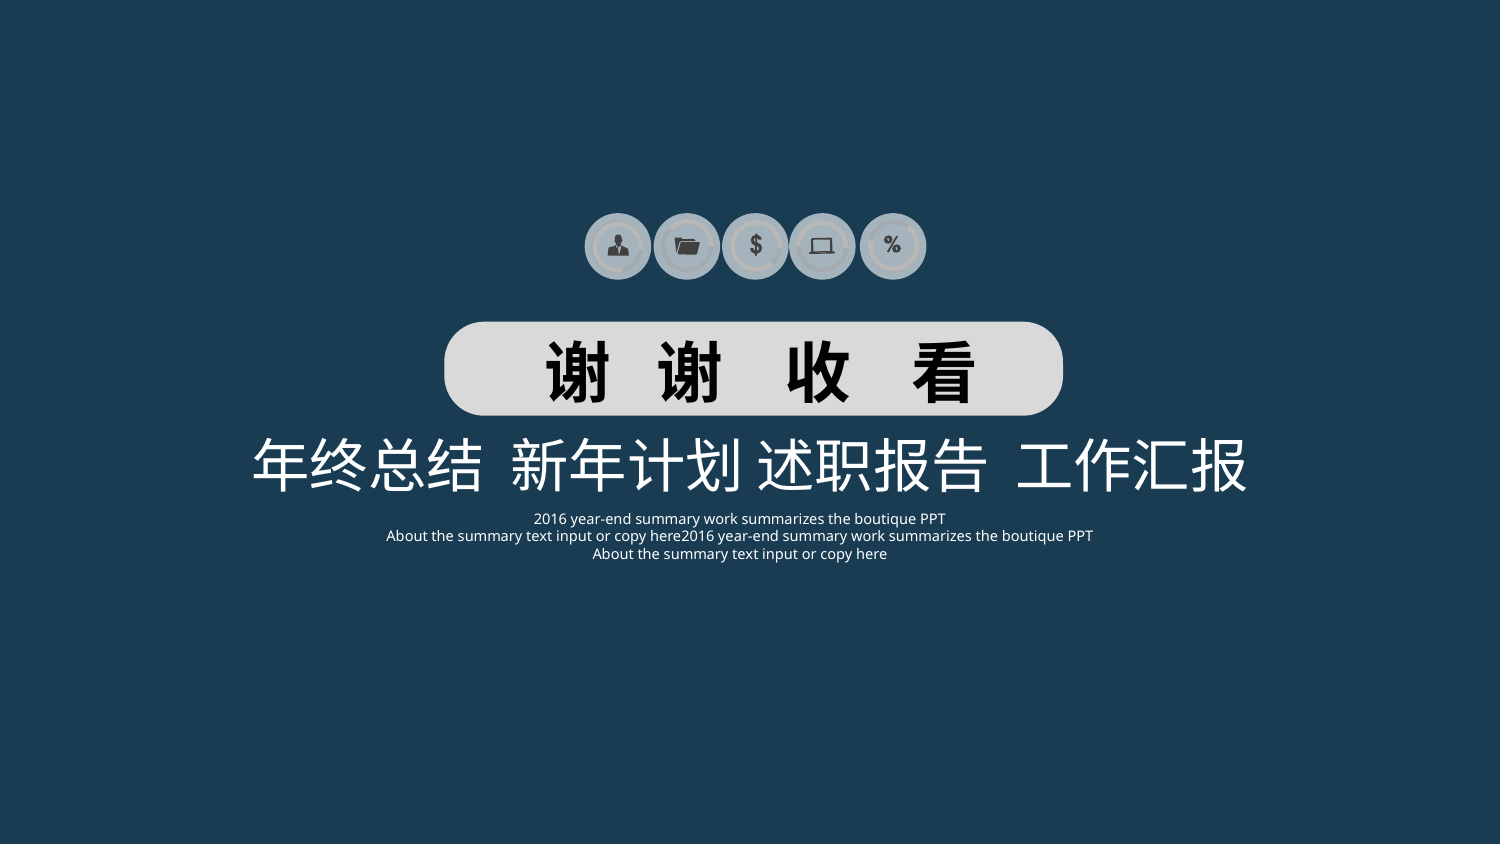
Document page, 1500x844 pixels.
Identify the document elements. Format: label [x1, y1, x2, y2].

text_box [220, 321, 1281, 571]
text_box [607, 233, 630, 256]
text_box [788, 212, 856, 280]
text_box [721, 212, 787, 280]
text_box [584, 212, 652, 280]
text_box [653, 212, 720, 280]
text_box [859, 212, 927, 280]
